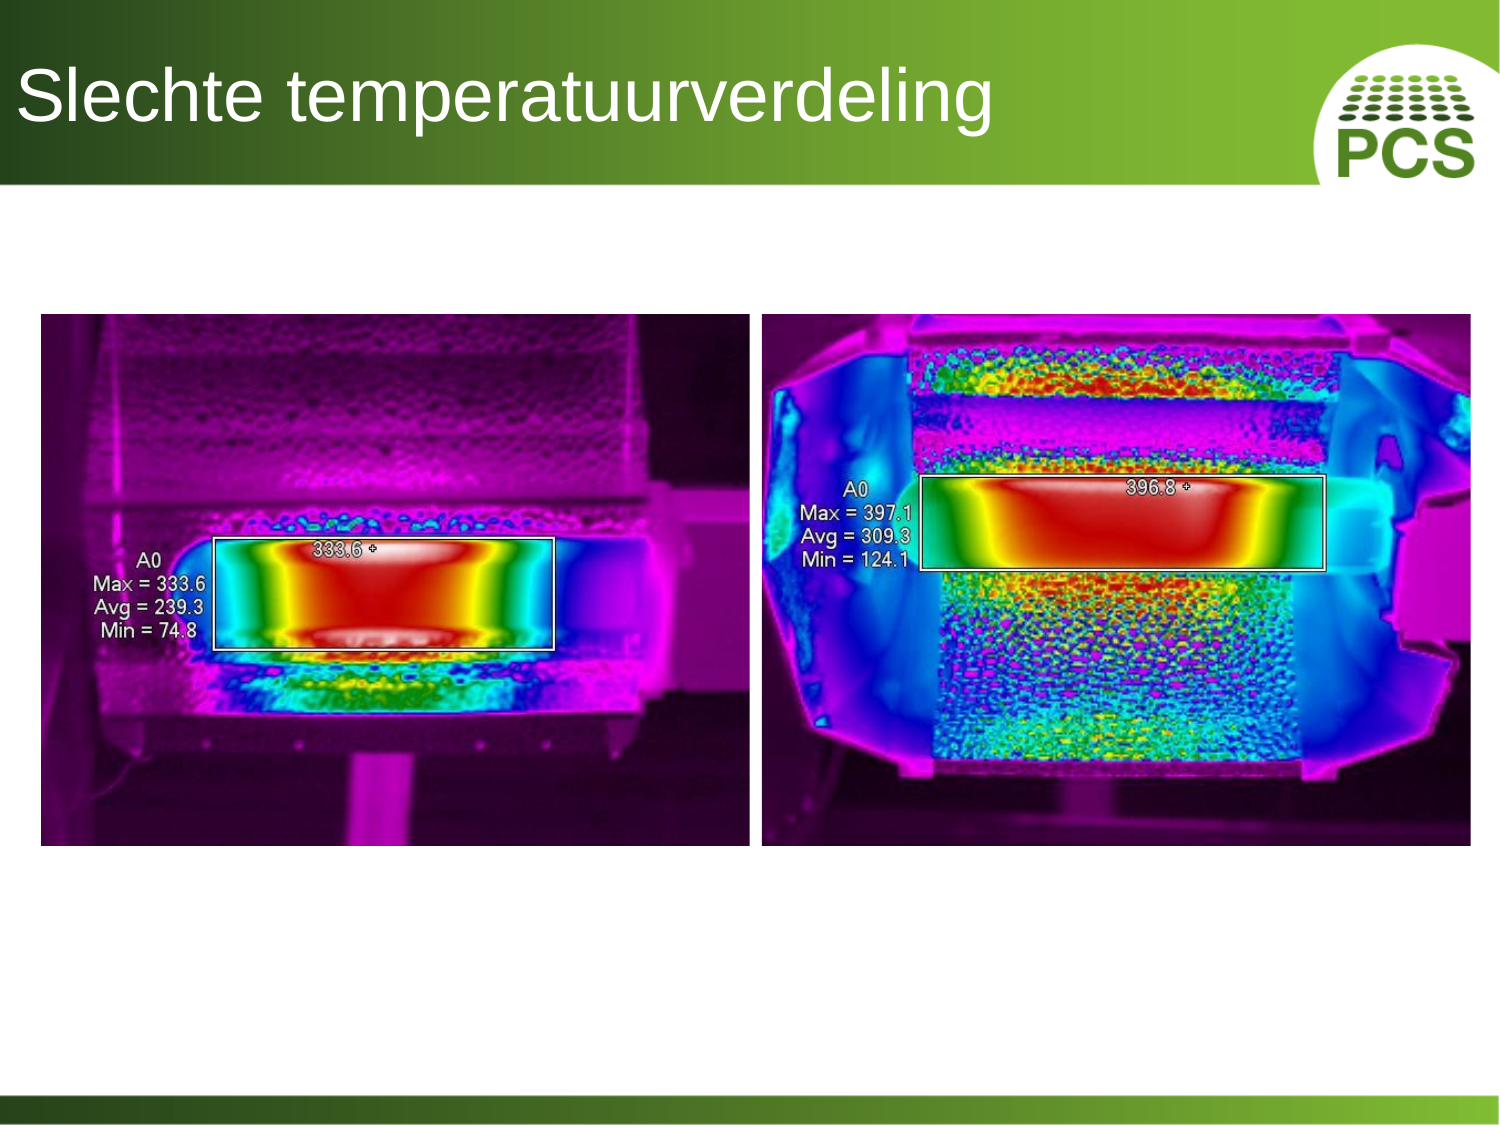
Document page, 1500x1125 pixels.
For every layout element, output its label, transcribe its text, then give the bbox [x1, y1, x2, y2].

title Slechte temperatuurverdeling [12, 44, 998, 235]
picture [0, 0, 1500, 1125]
text_box [761, 314, 1471, 847]
text_box [41, 314, 750, 846]
